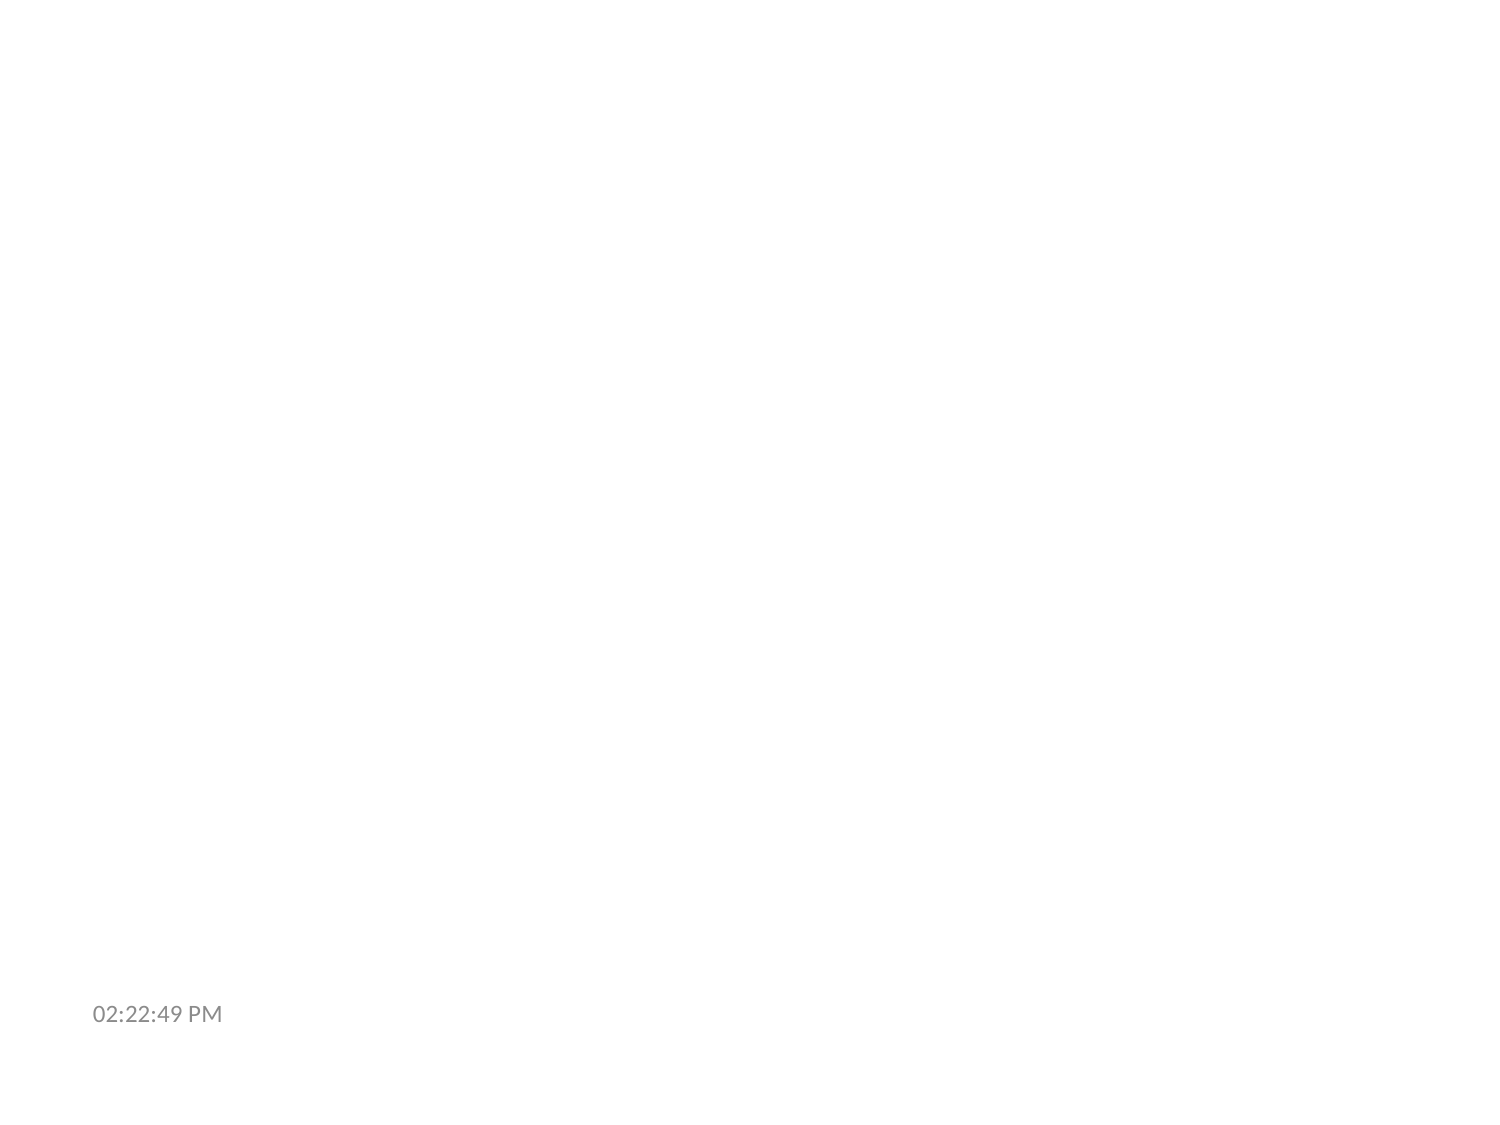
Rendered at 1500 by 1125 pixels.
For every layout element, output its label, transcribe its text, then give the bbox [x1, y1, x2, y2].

text_box 3:35:09 PM [77, 982, 428, 1043]
